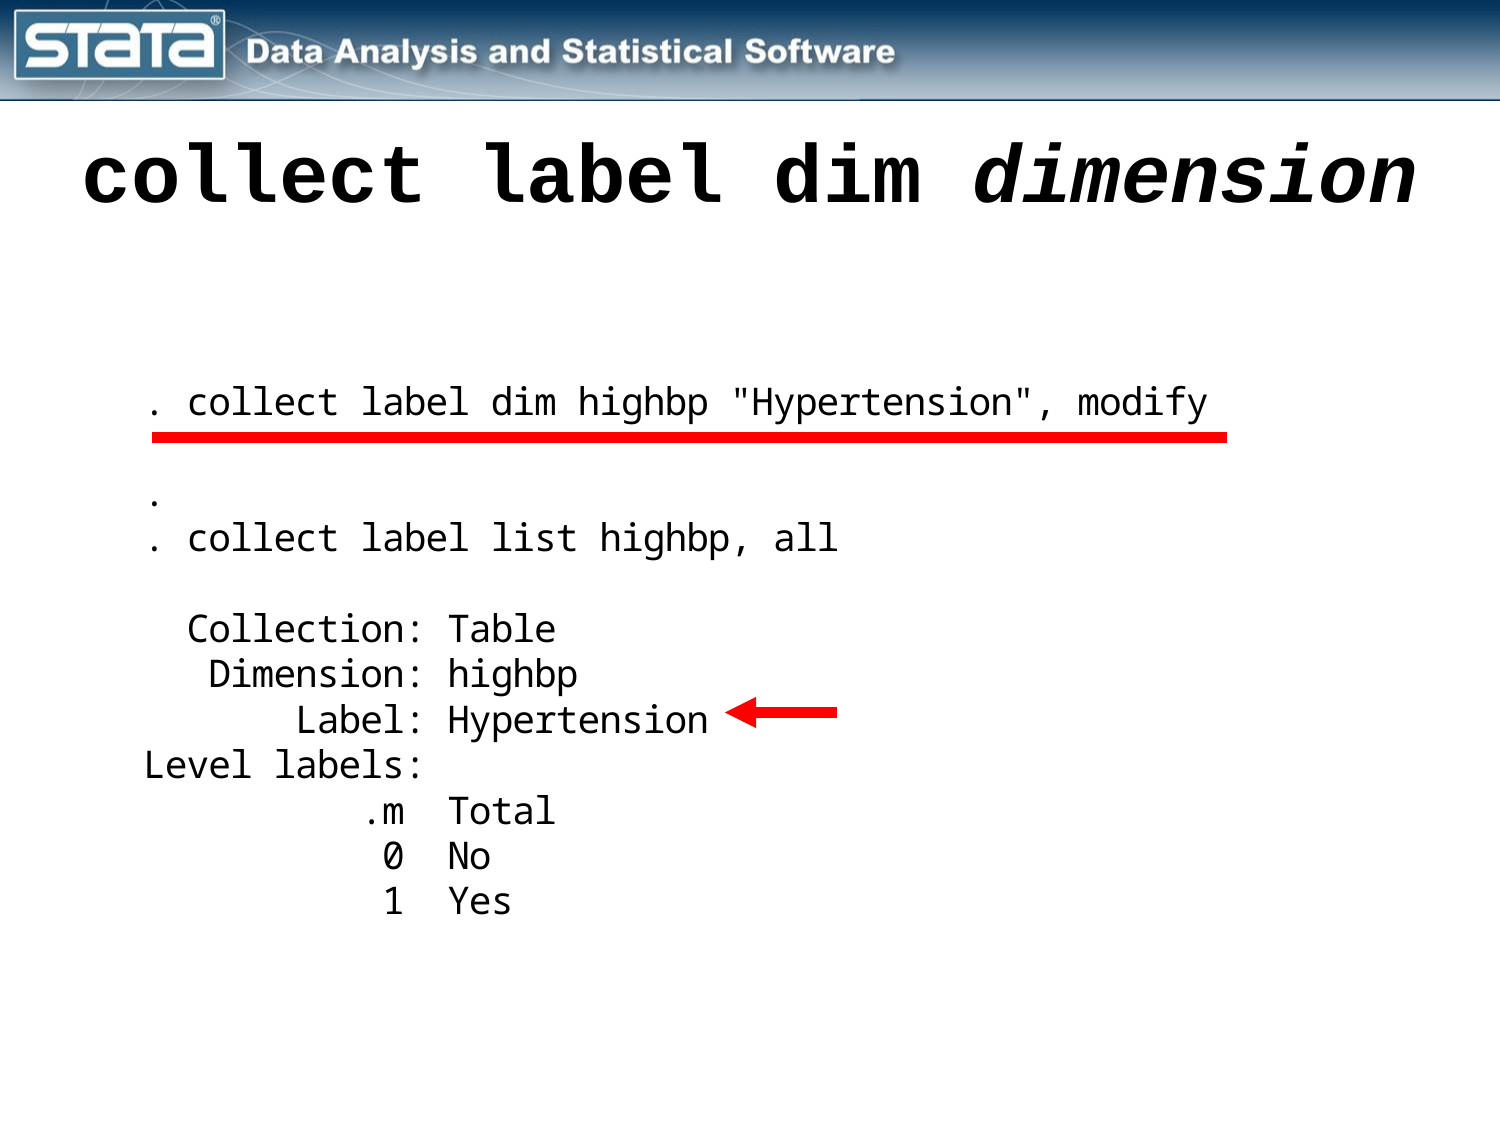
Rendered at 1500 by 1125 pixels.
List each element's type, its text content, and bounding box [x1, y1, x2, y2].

picture [124, 374, 1256, 920]
title collect label dim dimension [0, 108, 1500, 238]
picture [0, 0, 1500, 102]
